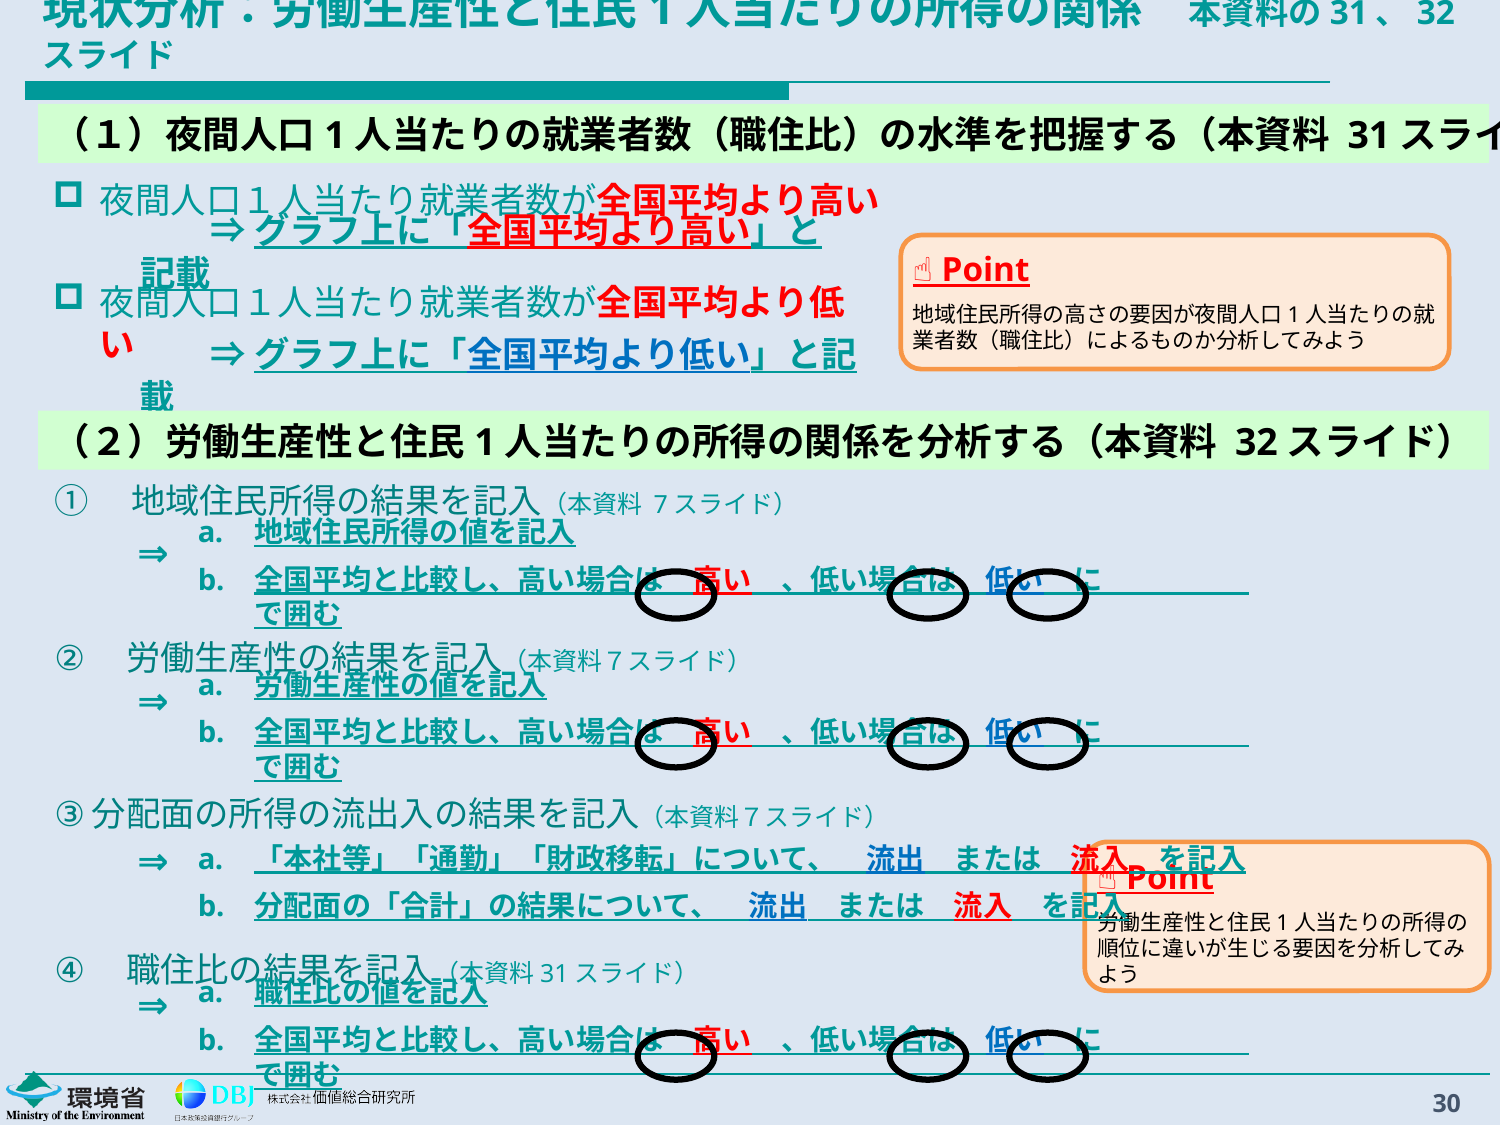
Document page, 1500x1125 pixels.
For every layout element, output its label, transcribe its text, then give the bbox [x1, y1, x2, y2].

text_box 「本社等」「通勤」「財政移転」について、 流出 または 流入 を記入 分配面の「合計」の結果について、 流出 または 流入 を記入 [183, 828, 1490, 935]
slide_number 30 [1393, 1079, 1500, 1122]
text_box （１）夜間人口1人当たりの就業者数（職住比）の水準を把握する（本資料 31スライド） [38, 103, 1490, 163]
title 現状分析：労働生産性と住民1人当たりの所得の関係 本資料の31、32スライド [27, 0, 1500, 82]
text_box [637, 720, 715, 768]
text_box [889, 720, 967, 768]
text_box 夜間人口１人当たり就業者数が全国平均より高い [38, 170, 1444, 228]
text_box [1009, 571, 1086, 619]
text_box 労働生産性の値を記入 全国平均と比較し、高い場合は 高い 、低い場合は 低い に で囲む [183, 654, 1264, 796]
text_box 職住比の値を記入 全国平均と比較し、高い場合は 高い 、低い場合は 低い に で囲む [183, 962, 1264, 1103]
text_box [1009, 1032, 1086, 1080]
text_box [889, 1032, 967, 1080]
picture [2, 1071, 148, 1125]
text_box ⇒ グラフ上に「全国平均より高い」と記載 [125, 222, 851, 279]
text_box 夜間人口１人当たり就業者数が全国平均より低い [38, 295, 880, 349]
text_box ⇒ [122, 665, 184, 735]
text_box [637, 571, 715, 619]
text_box 地域住民所得の値を記入 全国平均と比較し、高い場合は 高い 、低い場合は 低い に で囲む [183, 501, 1264, 643]
text_box （２）労働生産性と住民1人当たりの所得の関係を分析する（本資料 32スライド） [38, 410, 1490, 470]
text_box ⇒ [122, 516, 184, 586]
text_box ⇒ [122, 969, 184, 1038]
text_box ① 地域住民所得の結果を記入（本資料 7スライド） 労働生産性の結果を記入（本資料７スライド） 分配面の所得の流出入の結果を記入（本資料７スライド） 職住比の結果を記入（本資料31スライド） [48, 479, 1490, 990]
picture [171, 1075, 419, 1125]
text_box ⇒ [122, 824, 184, 894]
text_box [889, 571, 967, 619]
text_box ⇒ グラフ上に「全国平均より低い」と記載 [125, 348, 897, 402]
text_box [1009, 720, 1086, 768]
text_box [637, 1032, 715, 1080]
text_box ☝ Point 地域住民所得の高さの要因が夜間人口1人当たりの就業者数（職住比）によるものか分析してみよう [900, 235, 1450, 370]
